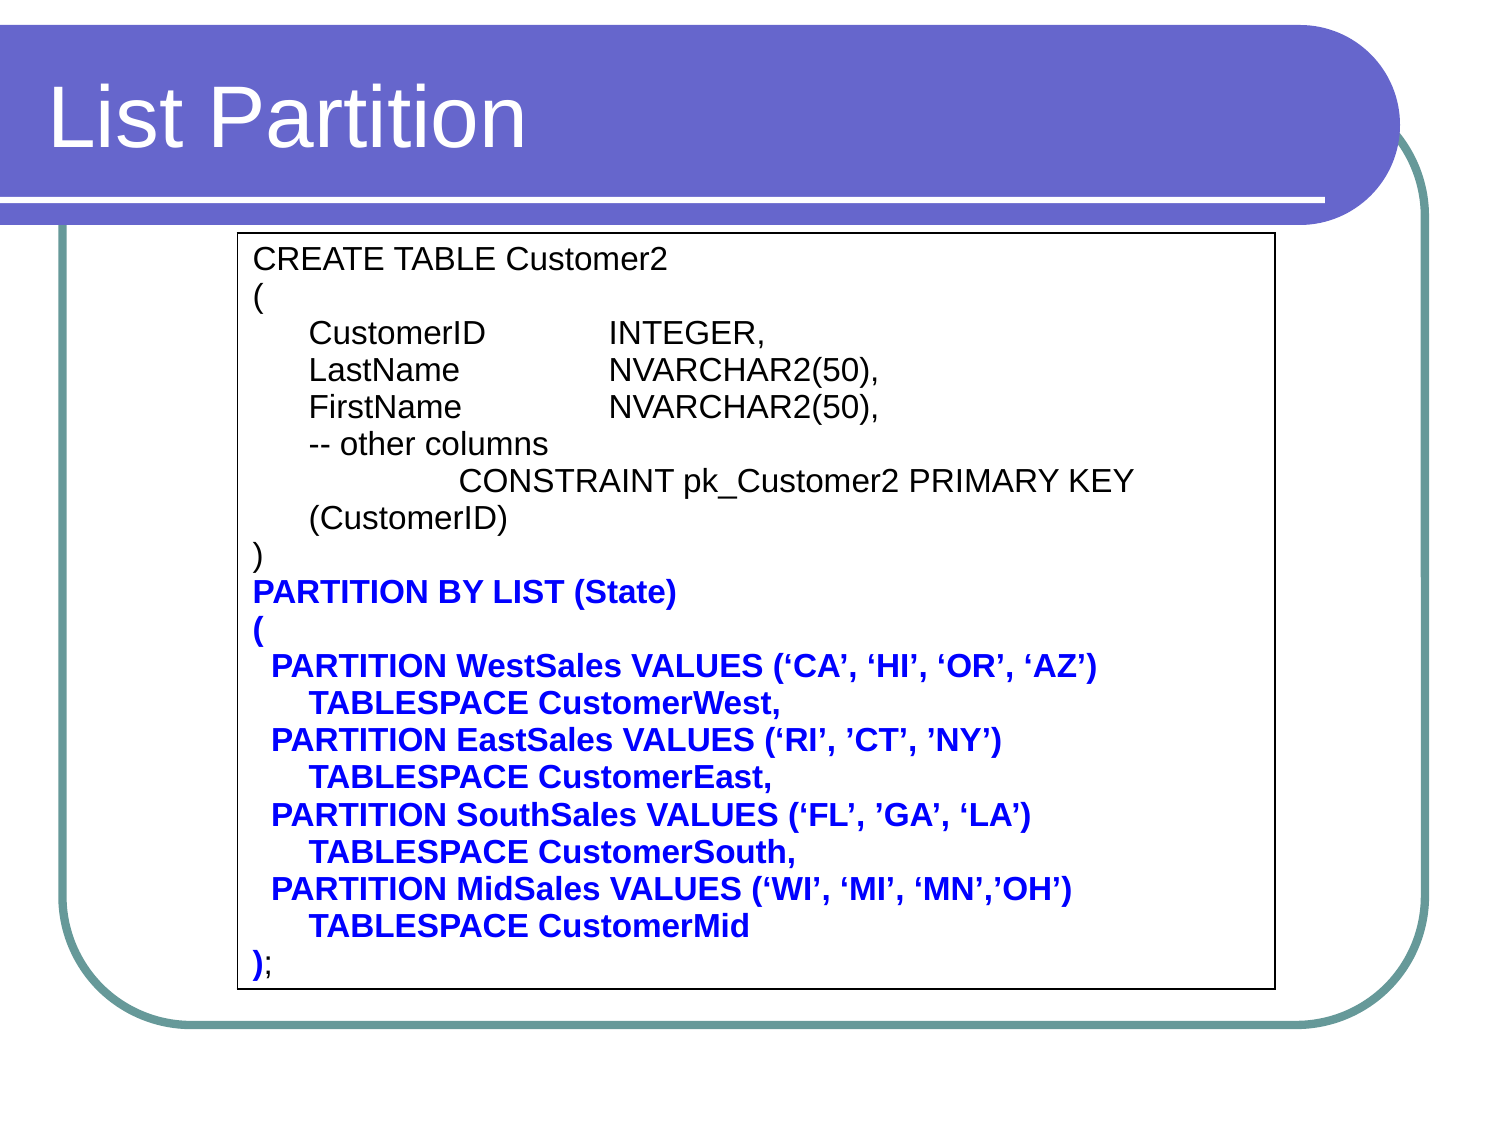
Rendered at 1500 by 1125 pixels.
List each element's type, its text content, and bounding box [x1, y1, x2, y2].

title List Partition [31, 37, 1348, 188]
table_header CREATE TABLE Customer2 ( CustomerID INTEGER, LastName NVARCHAR2(50), FirstName NVARCHAR2(50), -- other columns CONSTRAINT pk_Customer2 PRIMARY KEY (CustomerID) ) PARTITION BY LIST (State) ( PARTITION WestSales VALUES (‘CA’, ‘HI’, ‘OR’, ‘AZ’) TABLESPACE CustomerWest, PARTITION EastSales VALUES (‘RI’, ’CT’, ’NY’) TABLESPACE CustomerEast, PARTITION SouthSales VALUES (‘FL’, ’GA’, ‘LA’) TABLESPACE CustomerSouth, PARTITION MidSales VALUES (‘WI’, ‘MI’, ‘MN’,’OH’) TABLESPACE CustomerMid ); [238, 234, 1274, 988]
